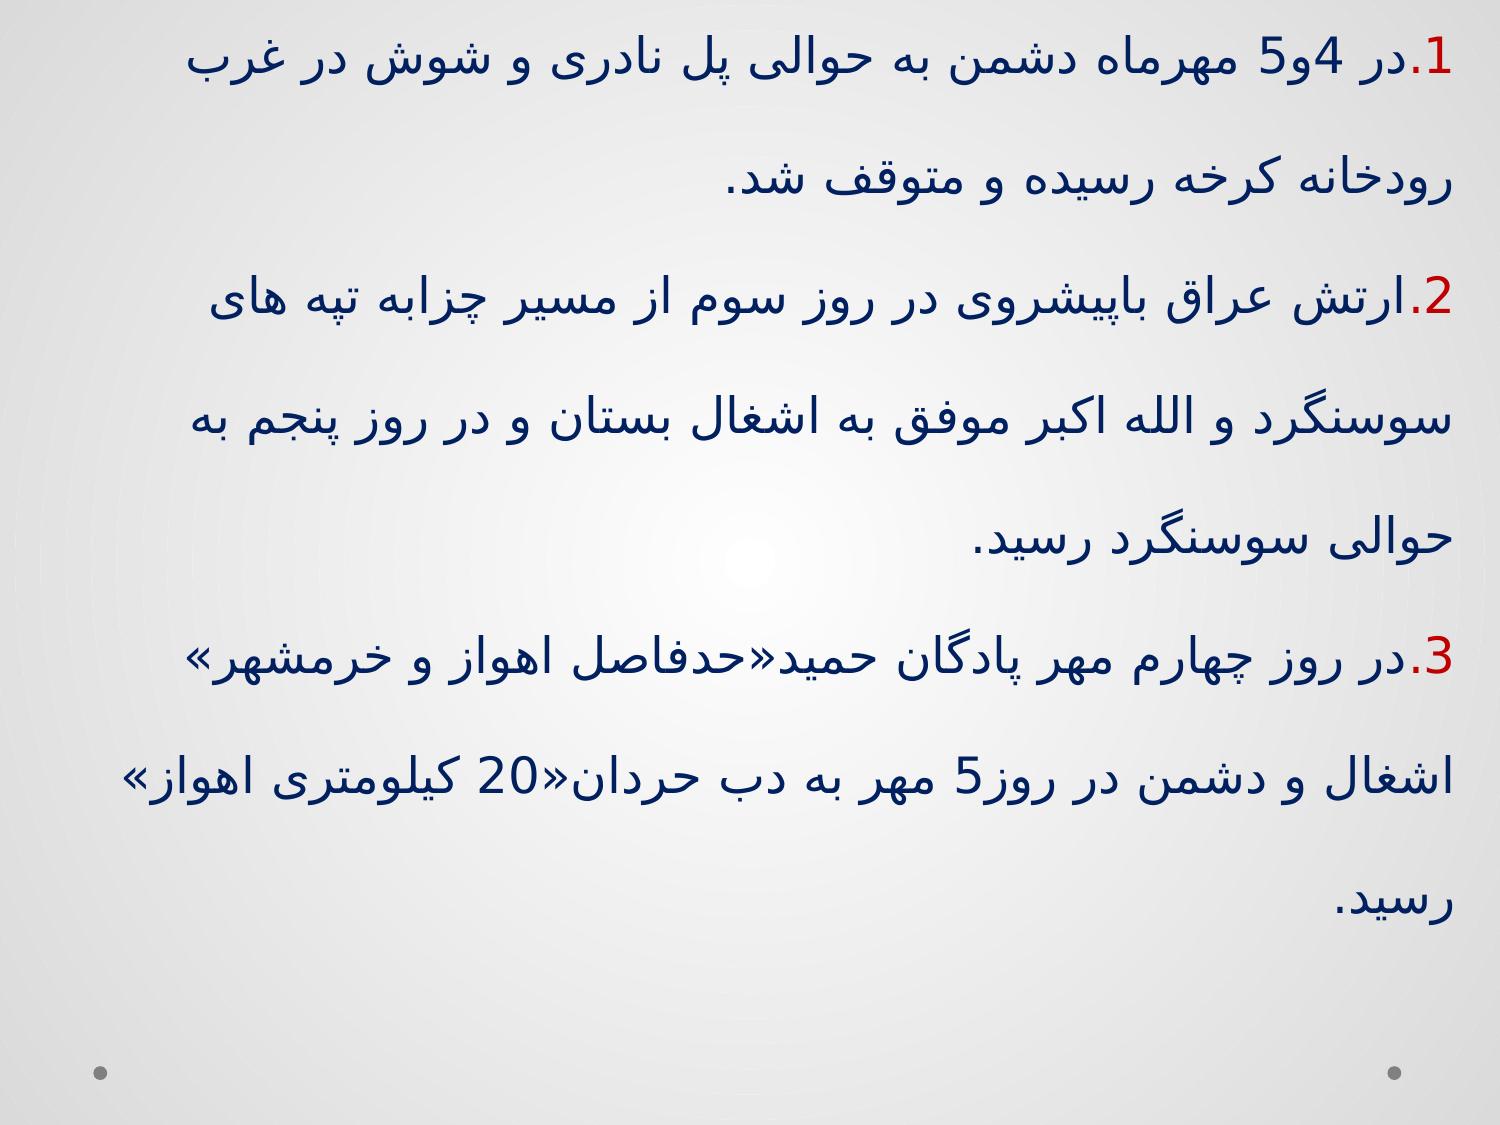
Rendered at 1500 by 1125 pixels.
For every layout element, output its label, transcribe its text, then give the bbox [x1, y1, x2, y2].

title جنوب غربی«خوزستان»: 1.در 4و5 مهرماه دشمن به حوالی پل نادری و شوش در غرب رودخانه کرخه رسیده و متوقف شد. 2.ارتش عراق باپیشروی در روز سوم از مسیر چزابه تپه های سوسنگرد و الله اکبر موفق به اشغال بستان و در روز پنجم به حوالی سوسنگرد رسید. 3.در روز چهارم مهر پادگان حمید«حدفاصل اهواز و خرمشهر» اشغال و دشمن در روز5 مهر به دب حردان«20 کیلومتری اهواز» رسید. [41, 115, 1471, 1012]
